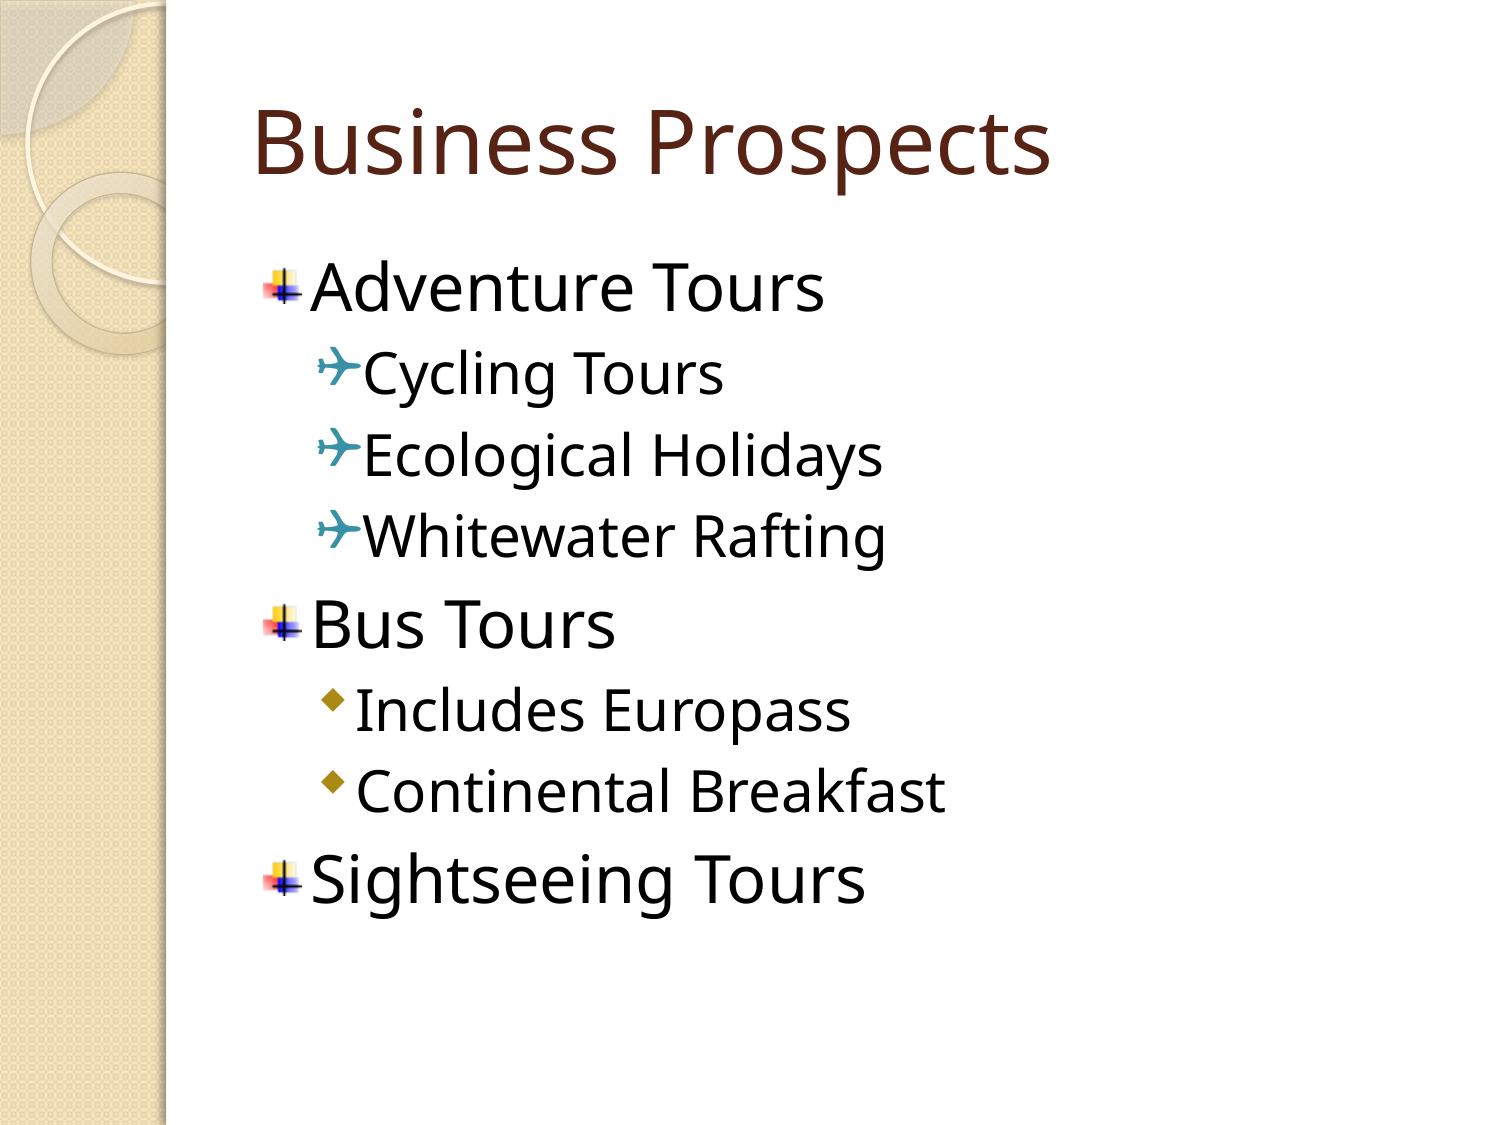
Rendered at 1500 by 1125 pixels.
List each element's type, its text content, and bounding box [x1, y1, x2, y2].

picture [263, 266, 302, 304]
picture [263, 602, 302, 641]
title Business Prospects [235, 45, 1466, 233]
picture [263, 858, 302, 896]
list Adventure Tours Cycling Tours Ecological Holidays Whitewater Rafting Bus Tours Includes Europass Continental Breakfast Sightseeing Tours [235, 237, 1466, 1025]
